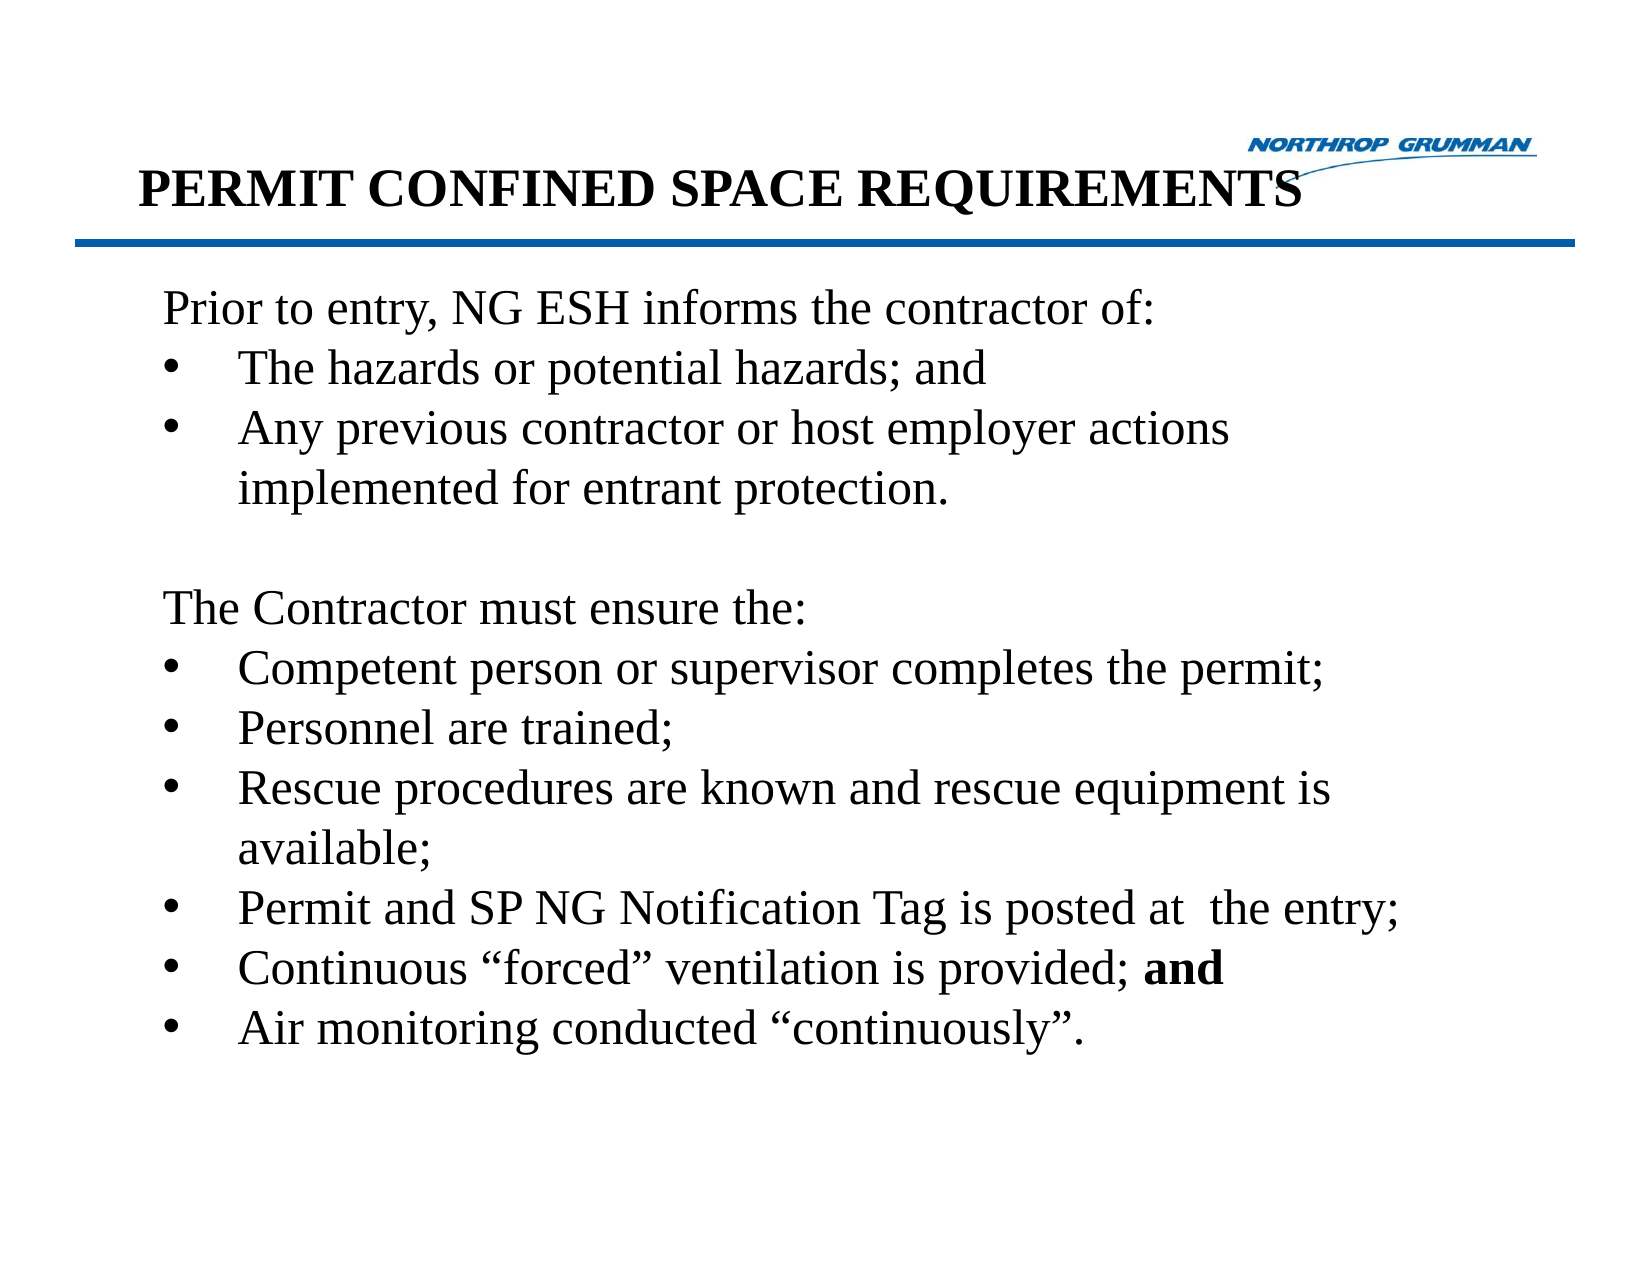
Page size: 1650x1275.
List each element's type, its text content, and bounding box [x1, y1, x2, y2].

title PERMIT CONFINED SPACE REQUIREMENTS [138, 152, 1512, 218]
list Prior to entry, NG ESH informs the contractor of: The hazards or potential hazards; and Any previous contractor or host employer actions implemented for entrant protection. The Contractor must ensure the: Competent person or supervisor completes the permit; Personnel are trained; Rescue procedures are known and rescue equipment is available; Permit and SP NG Notification Tag is posted at the entry; Continuous “forced” ventilation is provided; and Air monitoring conducted “continuously”. [162, 275, 1470, 1129]
picture [1247, 136, 1537, 189]
